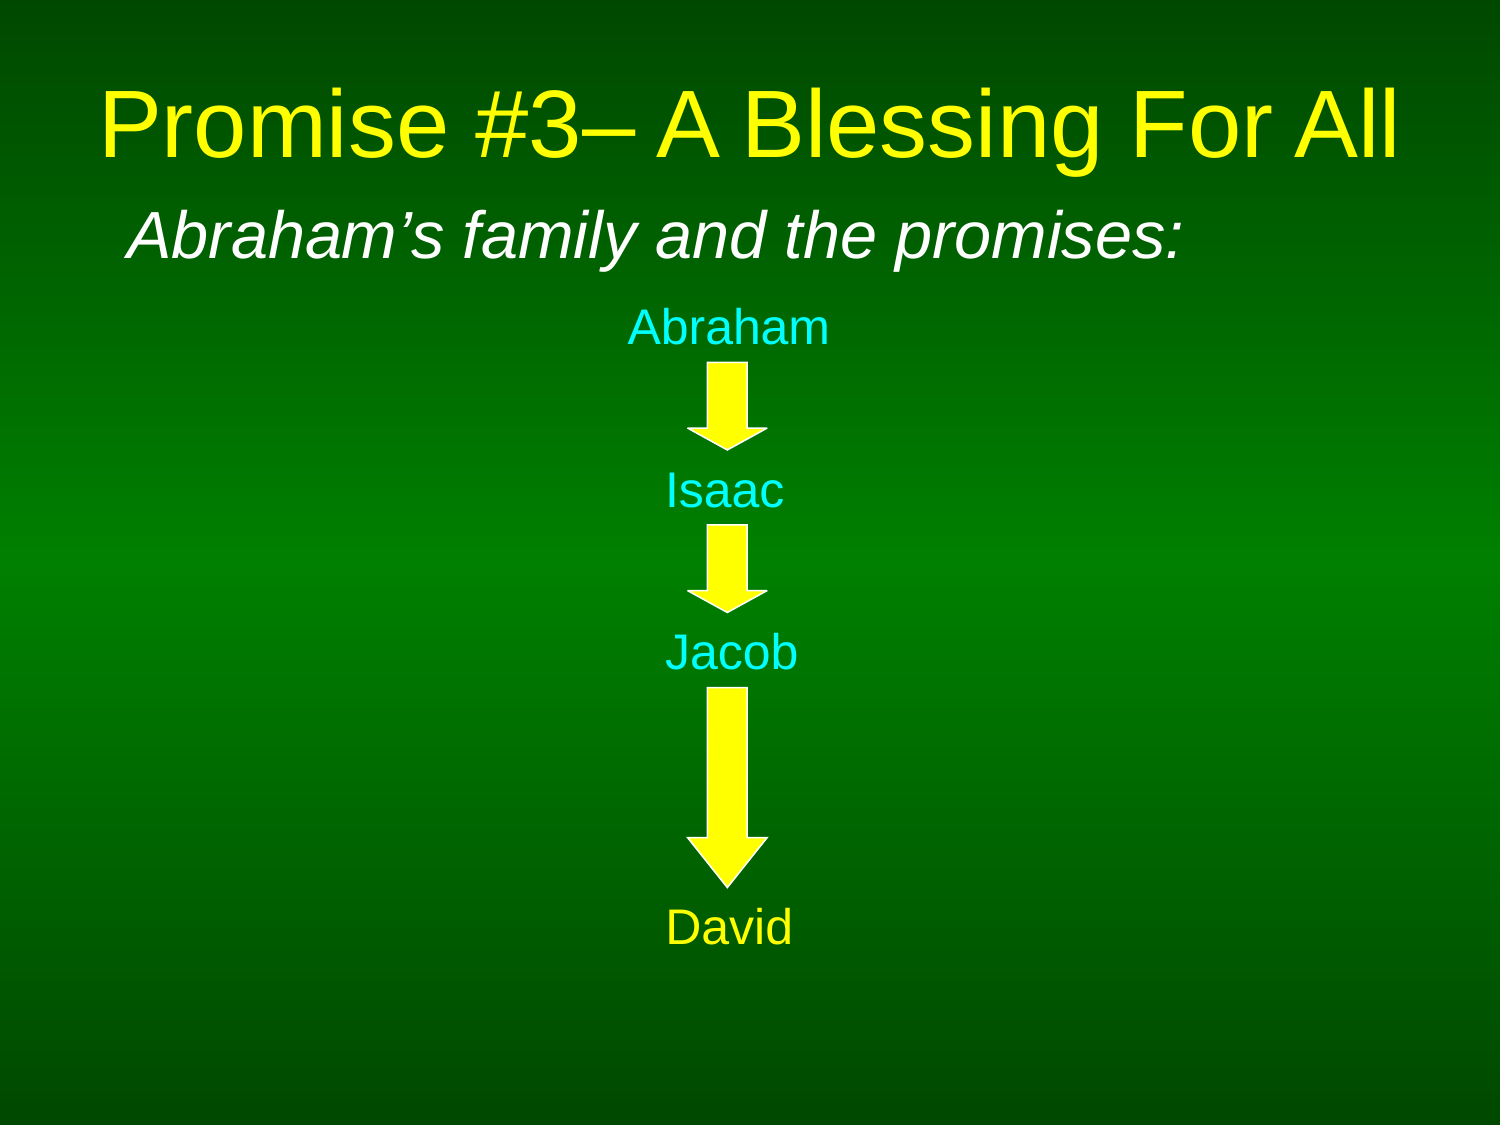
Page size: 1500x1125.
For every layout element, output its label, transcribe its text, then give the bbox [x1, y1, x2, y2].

text_box David [650, 887, 808, 963]
title Promise #3– A Blessing For All [37, 24, 1463, 213]
text_box Abraham [612, 287, 846, 363]
text_box Isaac [650, 449, 800, 525]
text_box Jacob [650, 612, 814, 688]
text_box [687, 362, 768, 449]
text_box [687, 687, 768, 888]
text_box [687, 524, 768, 613]
list Abraham’s family and the promises: [112, 200, 1388, 288]
